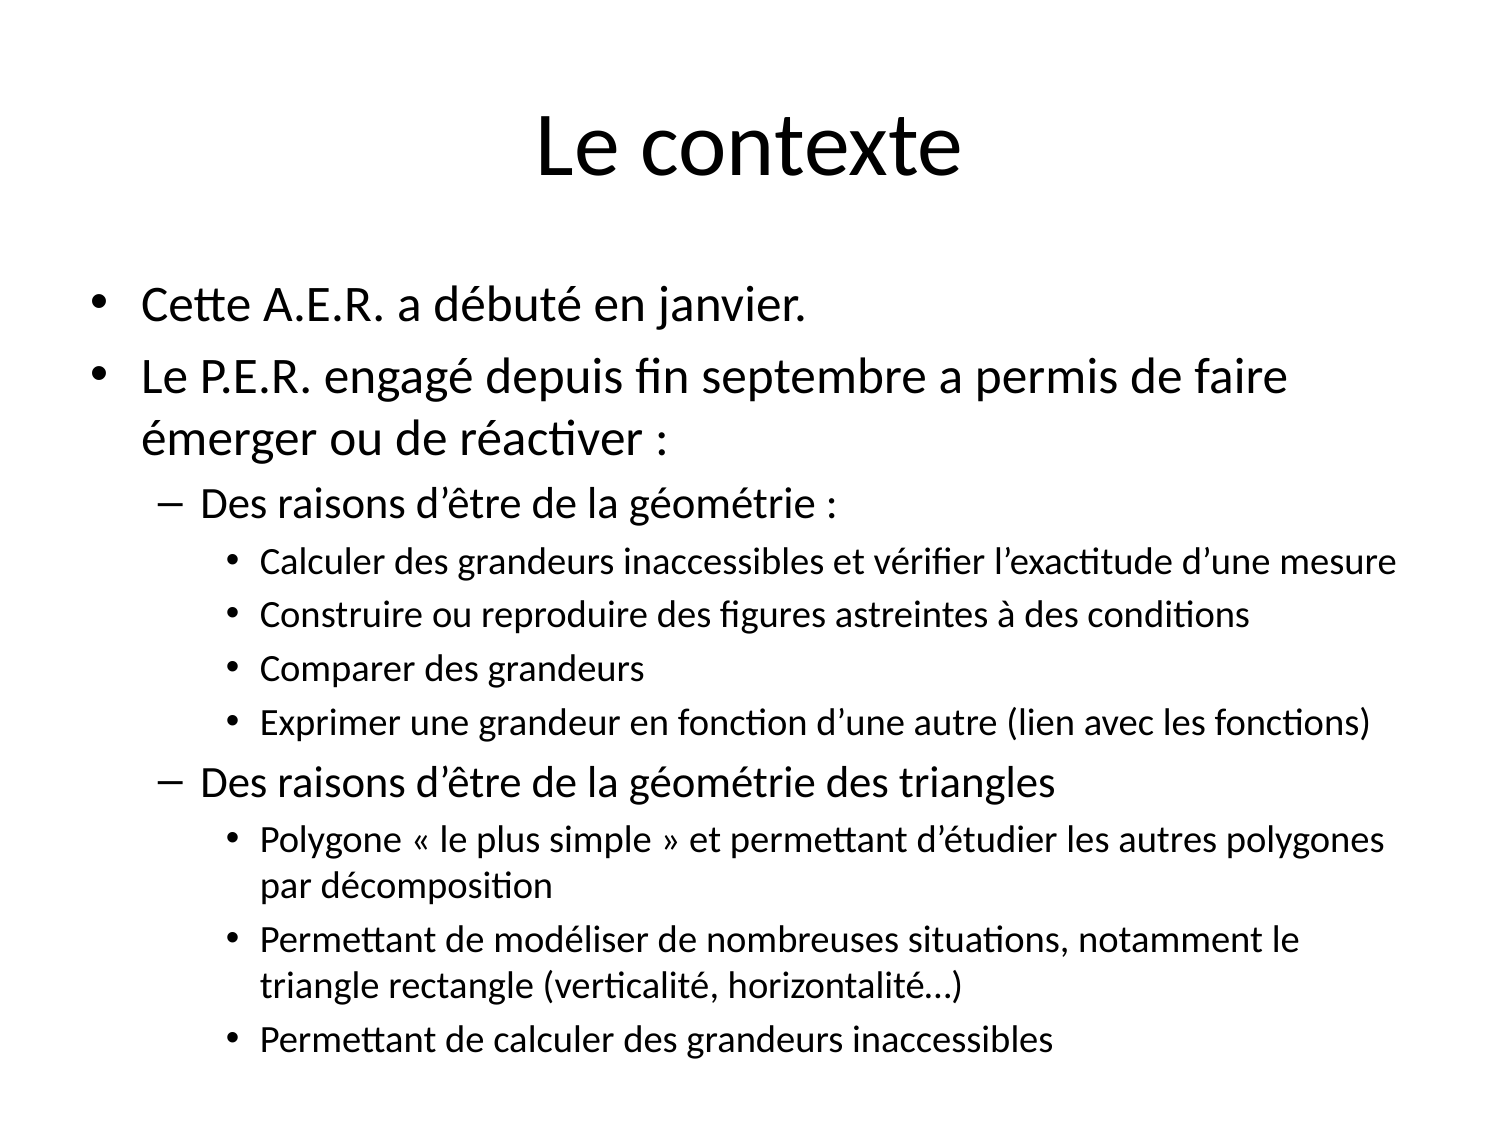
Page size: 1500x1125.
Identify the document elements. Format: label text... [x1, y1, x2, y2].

list Cette A.E.R. a débuté en janvier. Le P.E.R. engagé depuis fin septembre a permis de faire émerger ou de réactiver : Des raisons d’être de la géométrie : Calculer des grandeurs inaccessibles et vérifier l’exactitude d’une mesure Construire ou reproduire des figures astreintes à des conditions Comparer des grandeurs Exprimer une grandeur en fonction d’une autre (lien avec les fonctions) Des raisons d’être de la géométrie des triangles Polygone « le plus simple » et permettant d’étudier les autres polygones par décomposition Permettant de modéliser de nombreuses situations, notamment le triangle rectangle (verticalité, horizontalité…) Permettant de calculer des grandeurs inaccessibles [75, 262, 1425, 1094]
title Le contexte [75, 45, 1425, 233]
